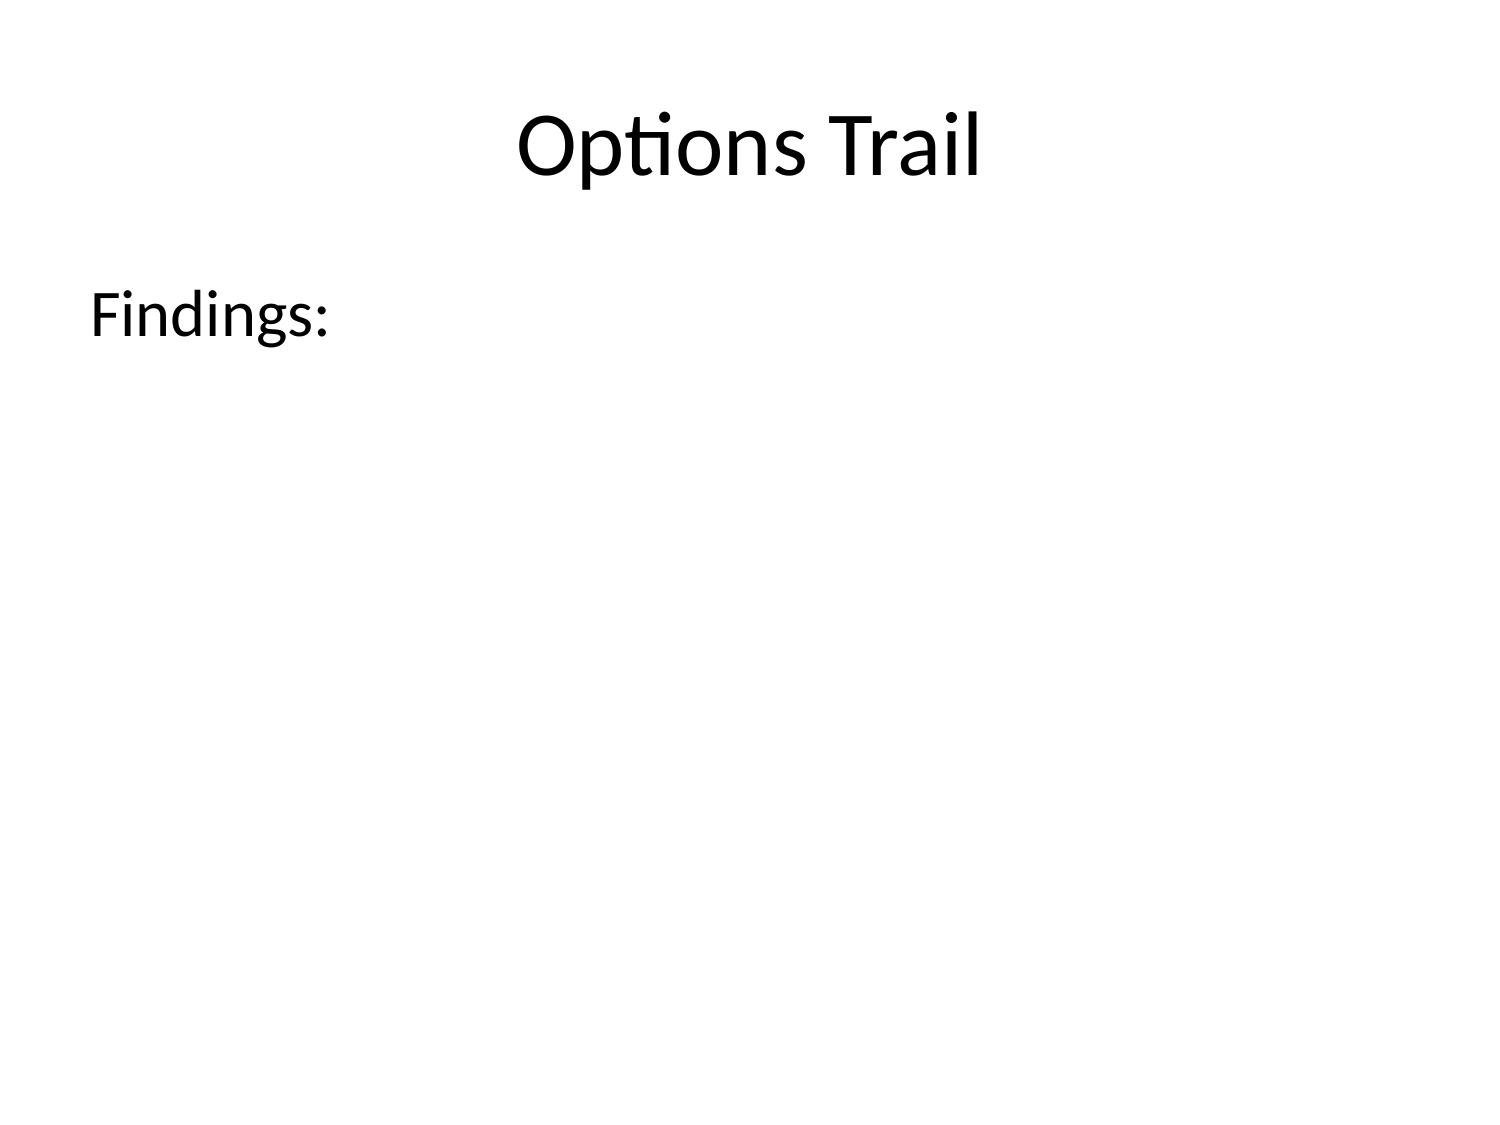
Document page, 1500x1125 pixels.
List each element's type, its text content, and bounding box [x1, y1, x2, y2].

list Findings: [75, 262, 1425, 1005]
title Options Trail [75, 45, 1425, 233]
